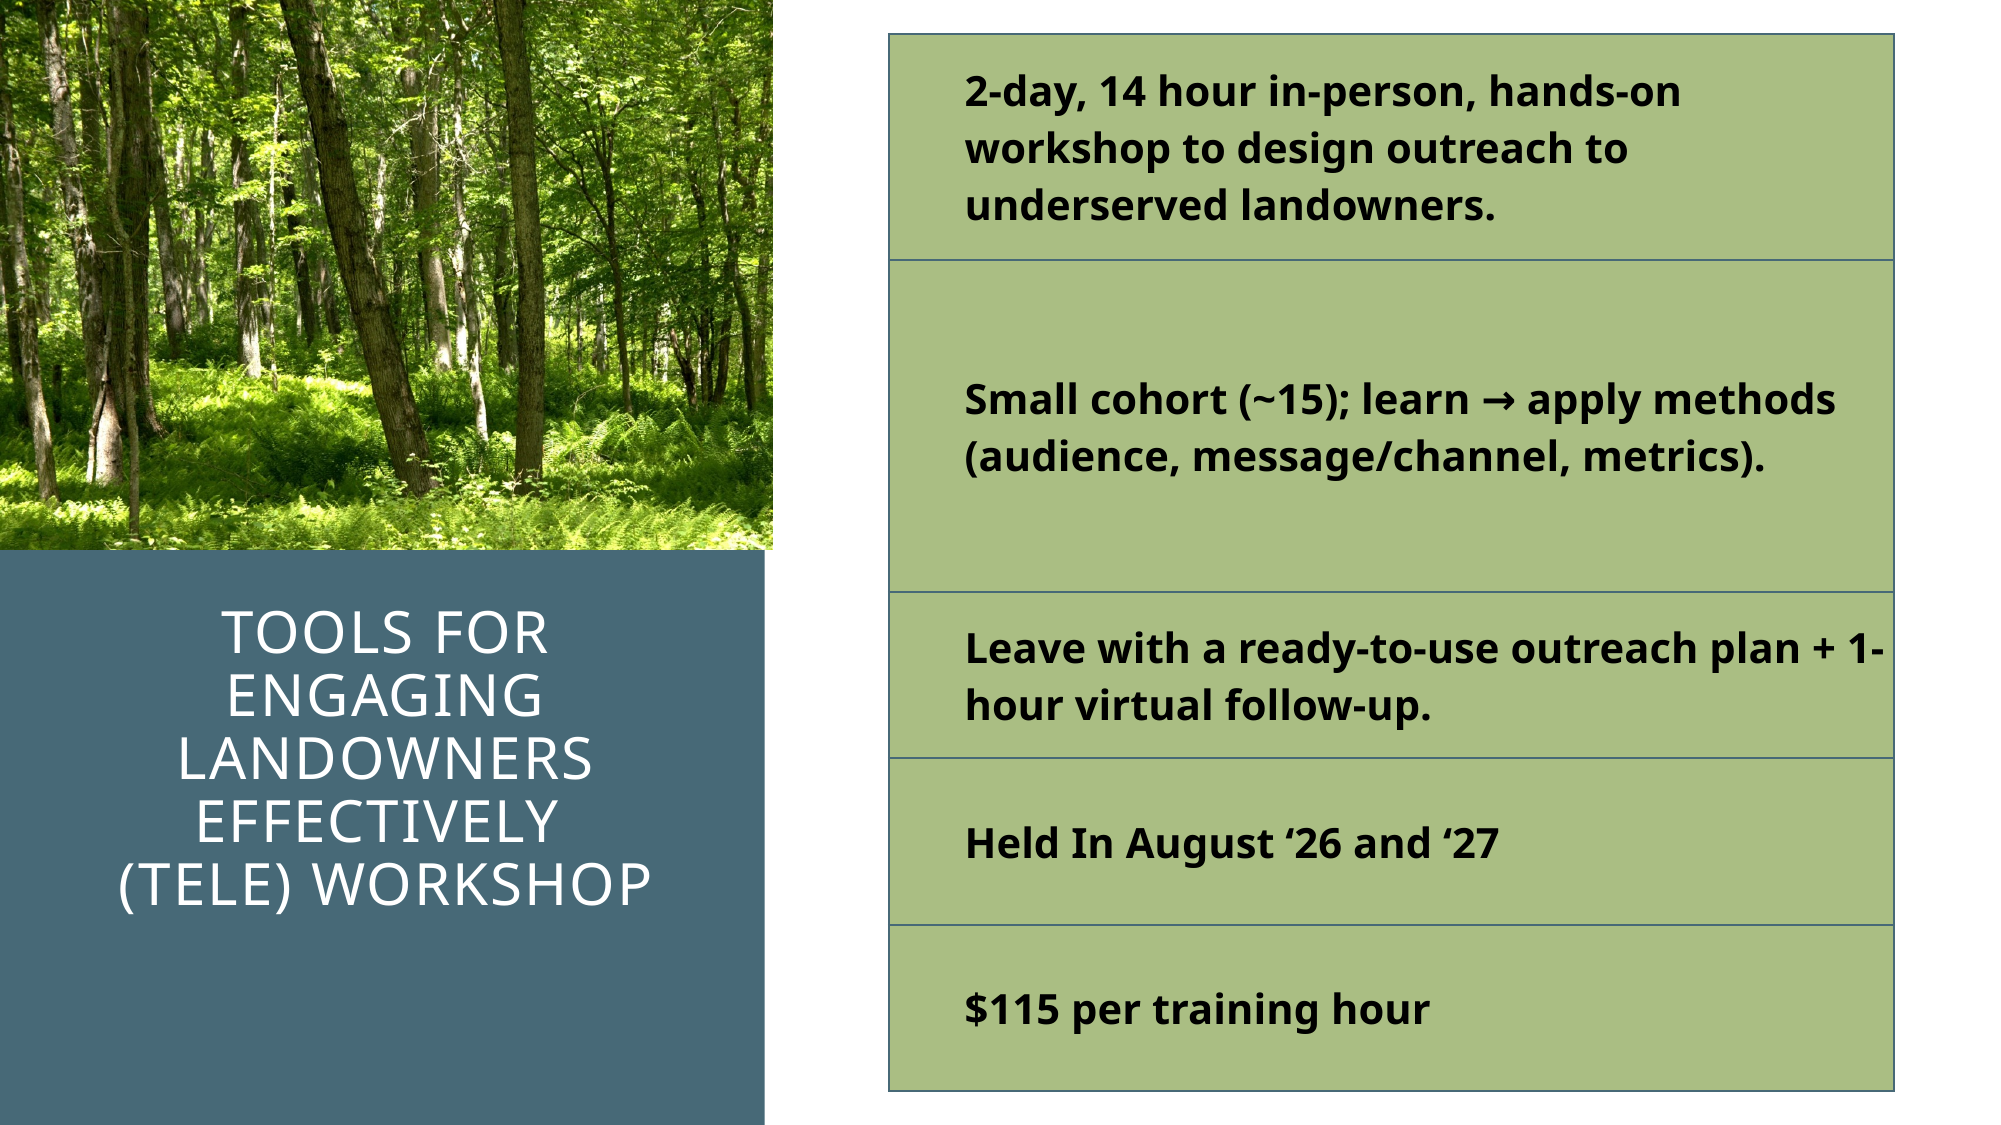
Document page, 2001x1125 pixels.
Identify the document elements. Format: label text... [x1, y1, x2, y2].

table_cell $115 per training hour [890, 926, 1893, 1090]
table_cell Small cohort (~15); learn → apply methods (audience, message/channel, metrics). [890, 261, 1893, 591]
title Tools for Engaging Landowners Effectively (TELE) workshop [64, 551, 708, 1125]
table_cell Held In August ‘26 and ‘27 [890, 759, 1893, 924]
picture [0, 0, 773, 551]
slide_number 8 [1412, 1092, 1863, 1103]
table_header 2-day, 14 hour in-person, hands-on workshop to design outreach to underserved landowners. [890, 35, 1893, 259]
table_cell Leave with a ready-to-use outreach plan + 1-hour virtual follow-up. [890, 593, 1893, 757]
